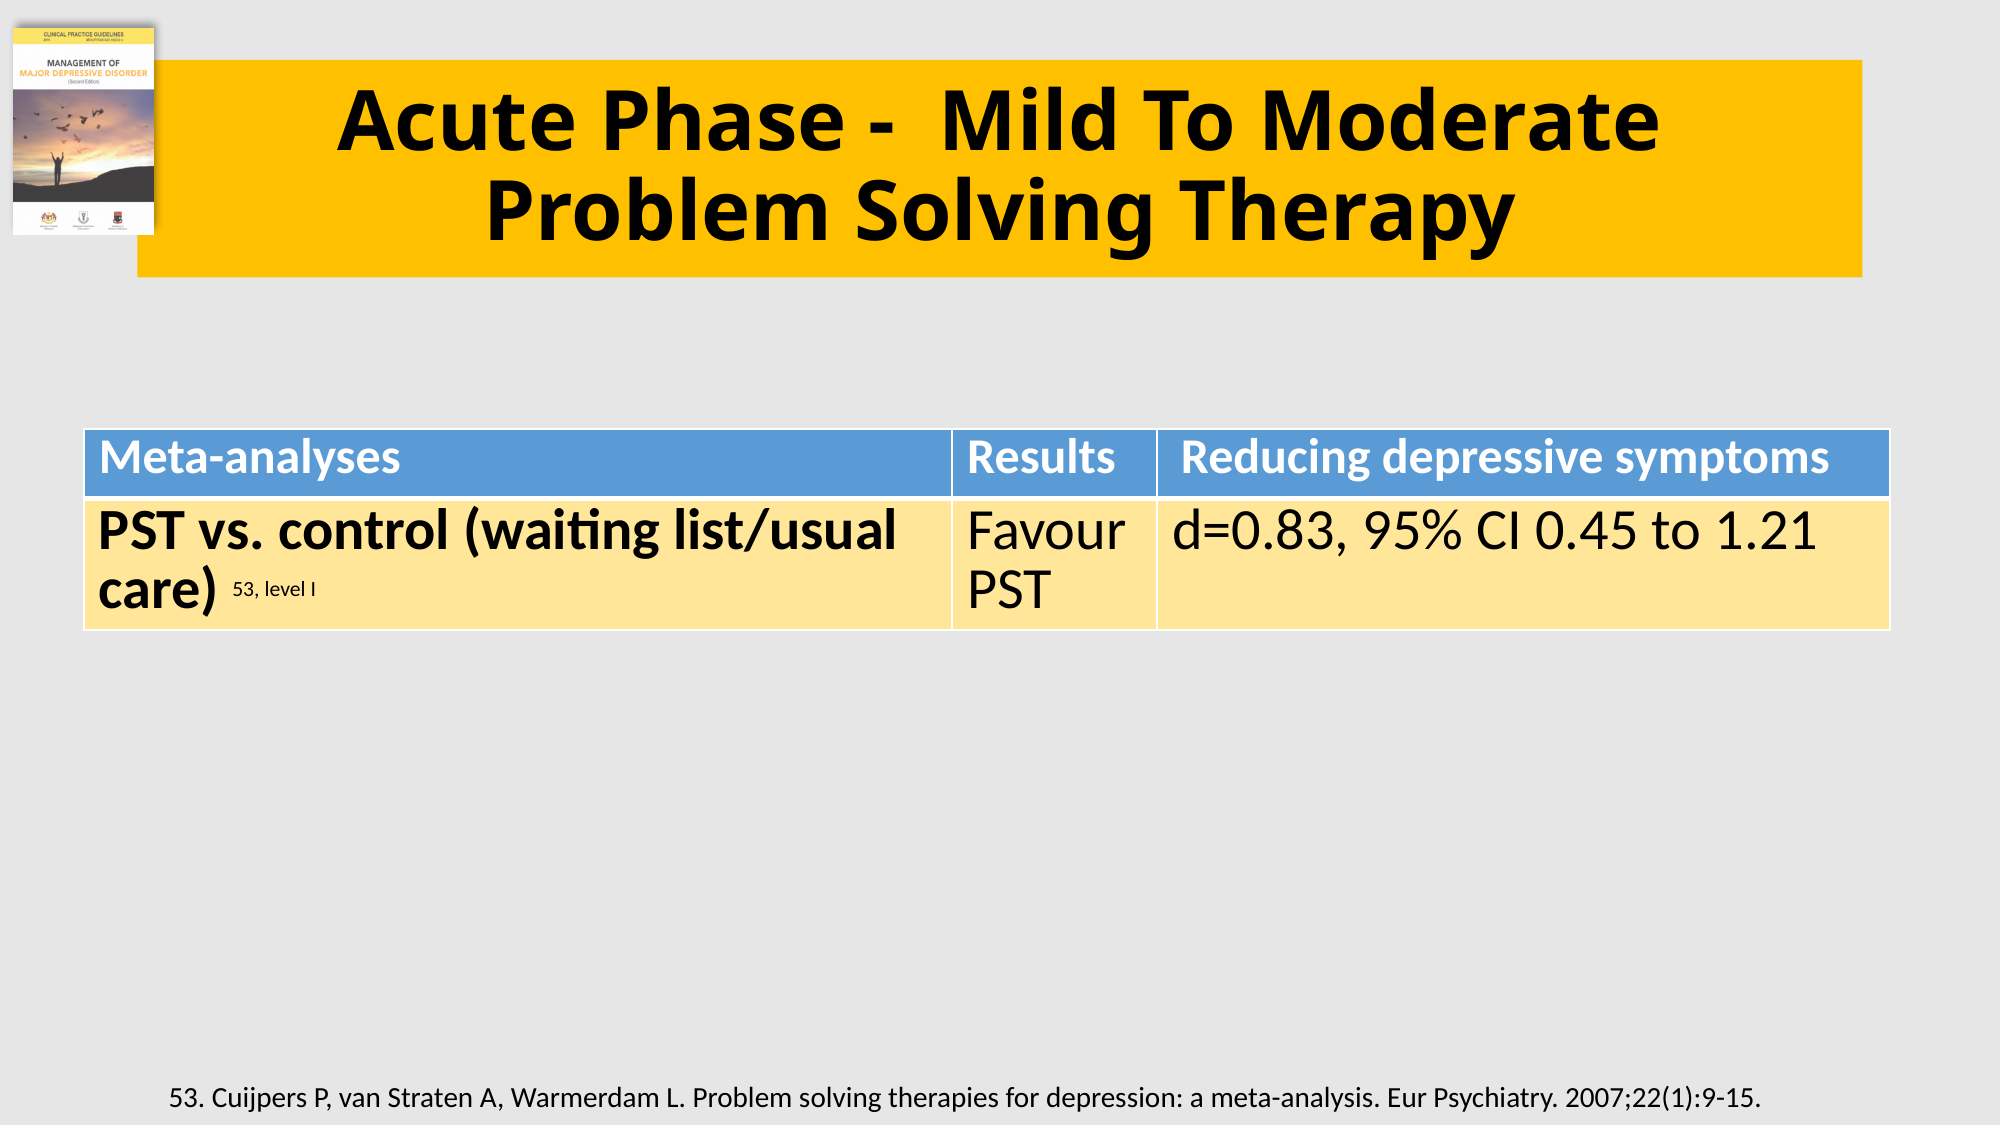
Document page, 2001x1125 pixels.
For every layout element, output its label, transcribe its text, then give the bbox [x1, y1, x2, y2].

table_header Results [953, 430, 1156, 496]
table_cell PST vs. control (waiting list/usual care) 53, level I [85, 501, 951, 629]
table_cell d=0.83, 95% CI 0.45 to 1.21 [1158, 501, 1889, 629]
table_header Reducing depressive symptoms [1158, 430, 1889, 496]
picture [13, 28, 154, 235]
table_header Meta-analyses [85, 430, 951, 496]
table_cell Favour PST [953, 501, 1156, 629]
text_box 53. Cuijpers P, van Straten A, Warmerdam L. Problem solving therapies for depression: a meta-analysis. Eur Psychiatry. 2007;22(1):9-15. [153, 1070, 1804, 1121]
title Acute Phase - Mild To Moderate Problem Solving Therapy [137, 59, 1863, 278]
